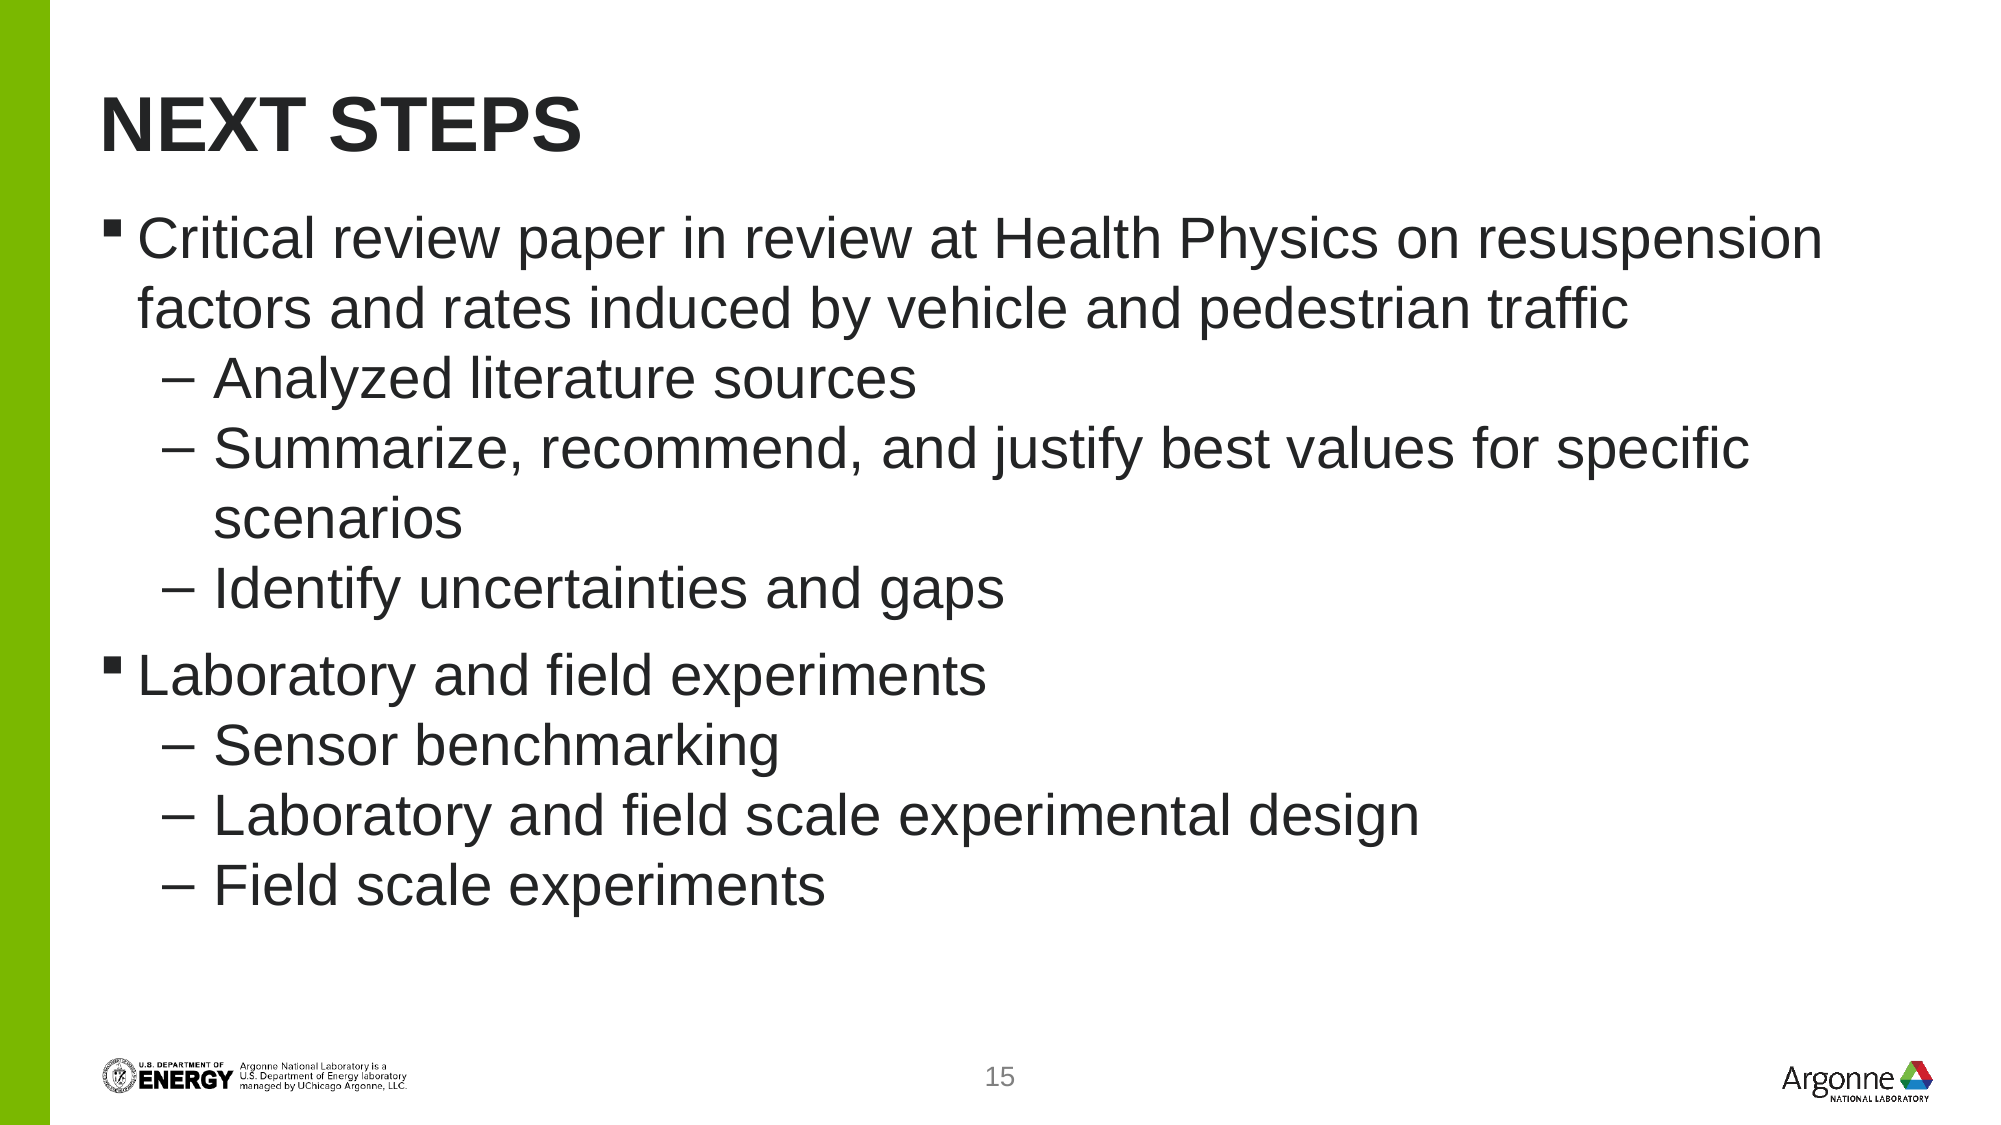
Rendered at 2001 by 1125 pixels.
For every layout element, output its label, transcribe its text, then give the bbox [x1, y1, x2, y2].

slide_number 15 [950, 1061, 1050, 1092]
picture [1774, 1049, 1944, 1111]
list Critical review paper in review at Health Physics on resuspension factors and rates induced by vehicle and pedestrian traffic Analyzed literature sources Summarize, recommend, and justify best values for specific scenarios Identify uncertainties and gaps Laboratory and field experiments Sensor benchmarking Laboratory and field scale experimental design Field scale experiments [99, 200, 1932, 927]
title Next steps [99, 33, 1932, 169]
picture [99, 1055, 411, 1096]
